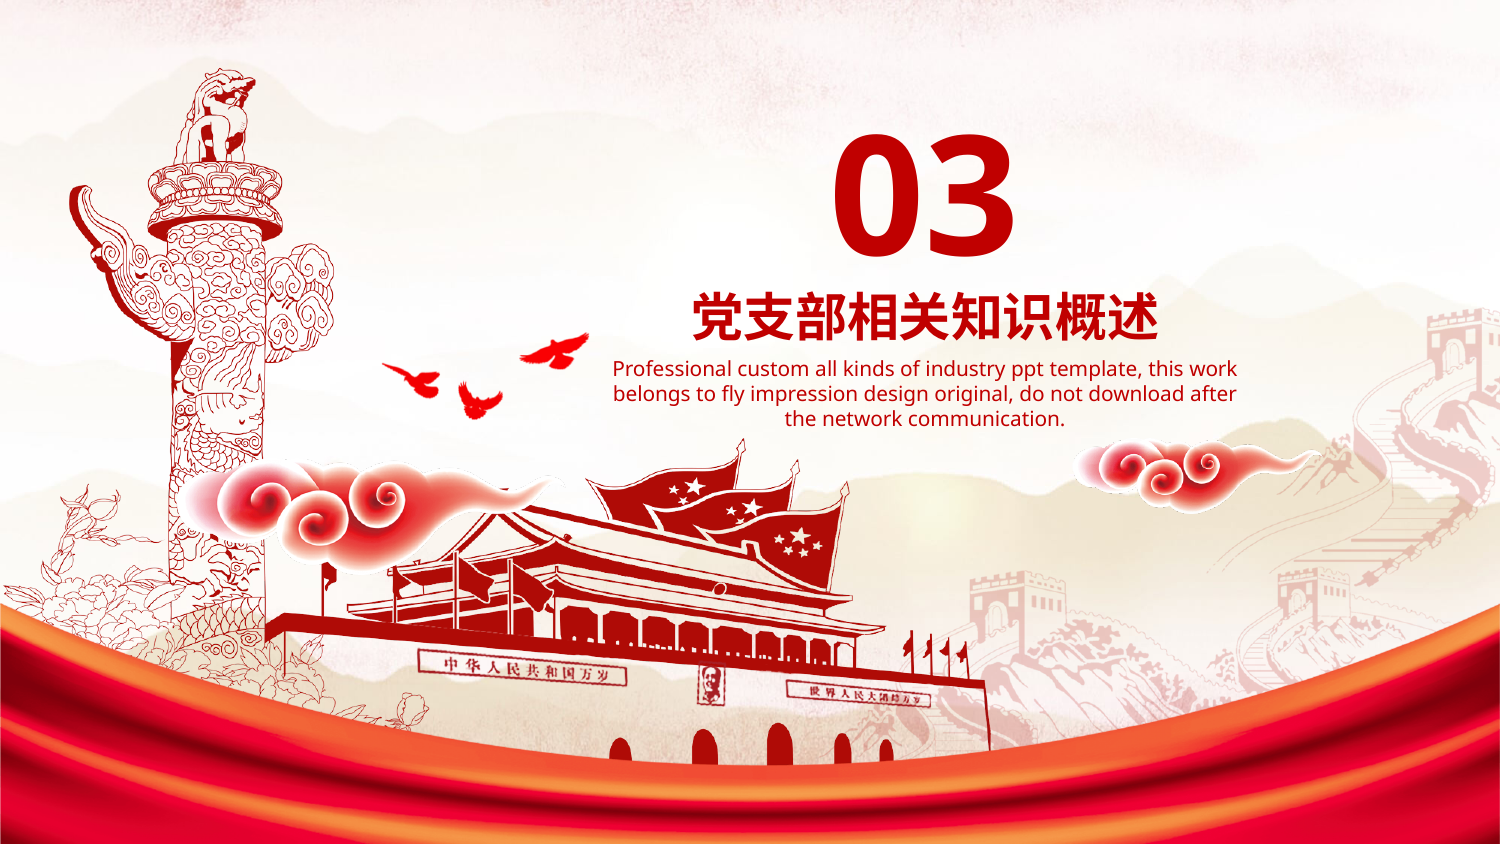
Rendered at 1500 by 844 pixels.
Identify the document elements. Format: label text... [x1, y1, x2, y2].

picture [1072, 438, 1323, 514]
picture [0, 0, 1500, 844]
text_box 03 党支部相关知识概述 [994, 103, 1245, 355]
text_box [994, 306, 1500, 602]
text_box Professional custom all kinds of industry ppt template, this work belongs to fly impression design original, do not download after the network communication. [994, 348, 1262, 438]
